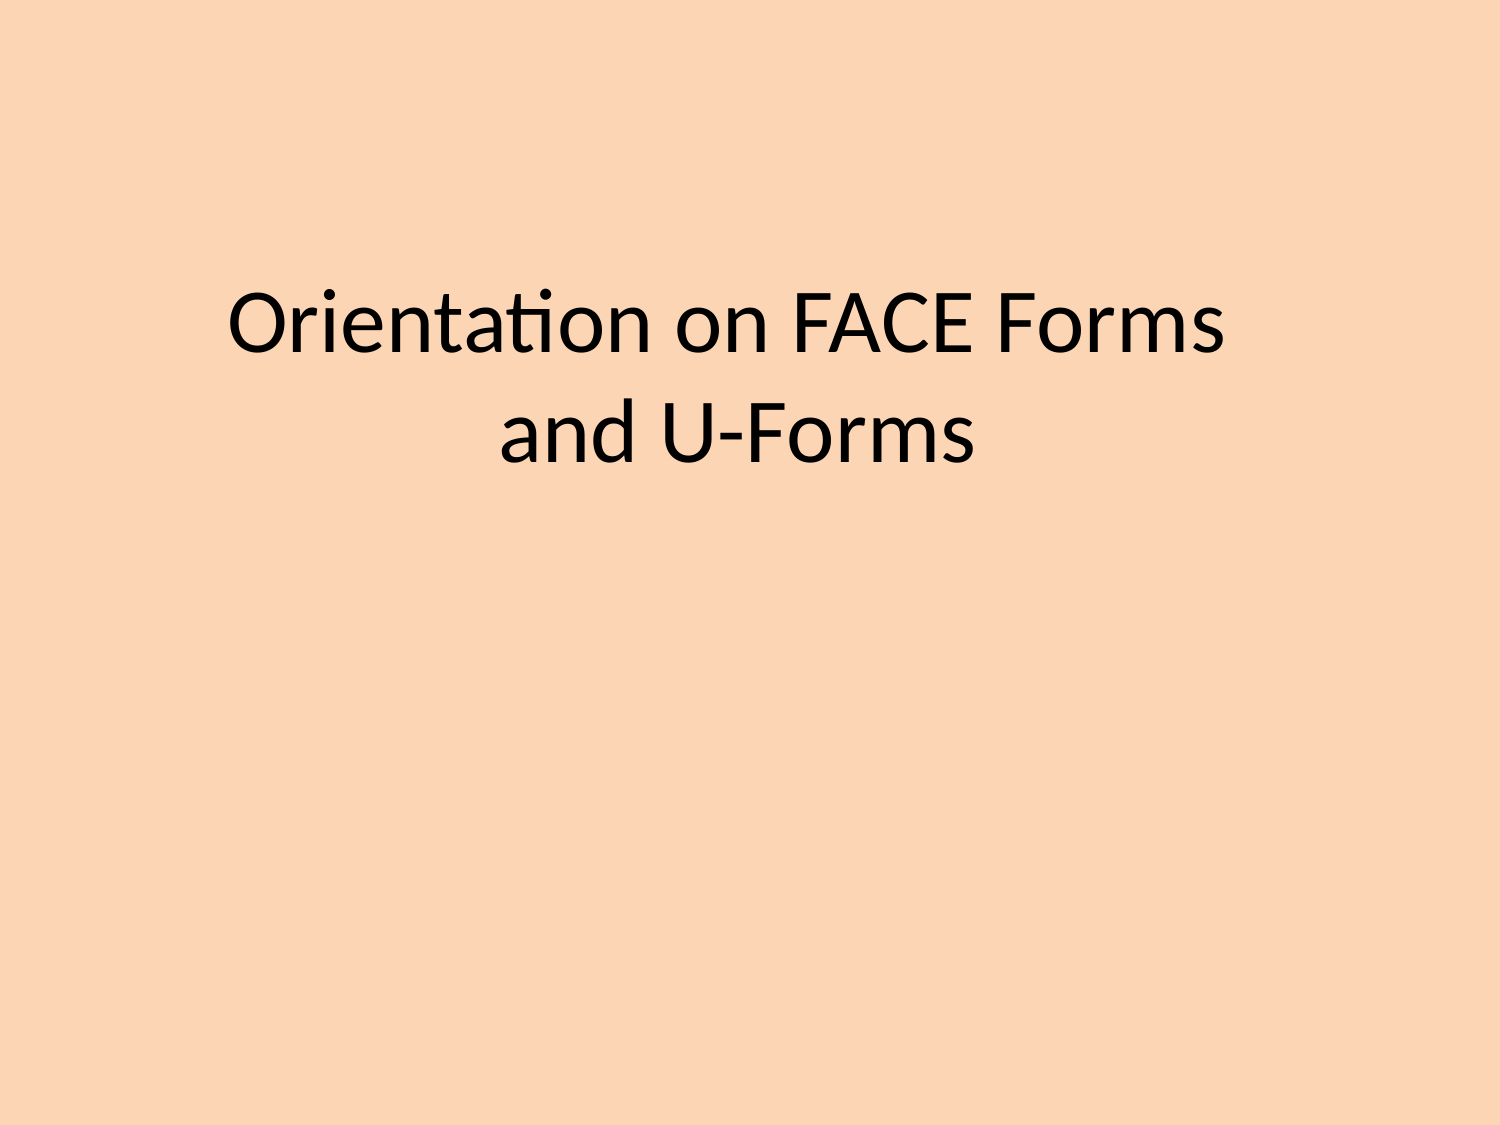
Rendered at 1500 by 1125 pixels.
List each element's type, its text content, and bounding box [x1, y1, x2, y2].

title Orientation on FACE Forms and U-Forms [99, 249, 1375, 492]
